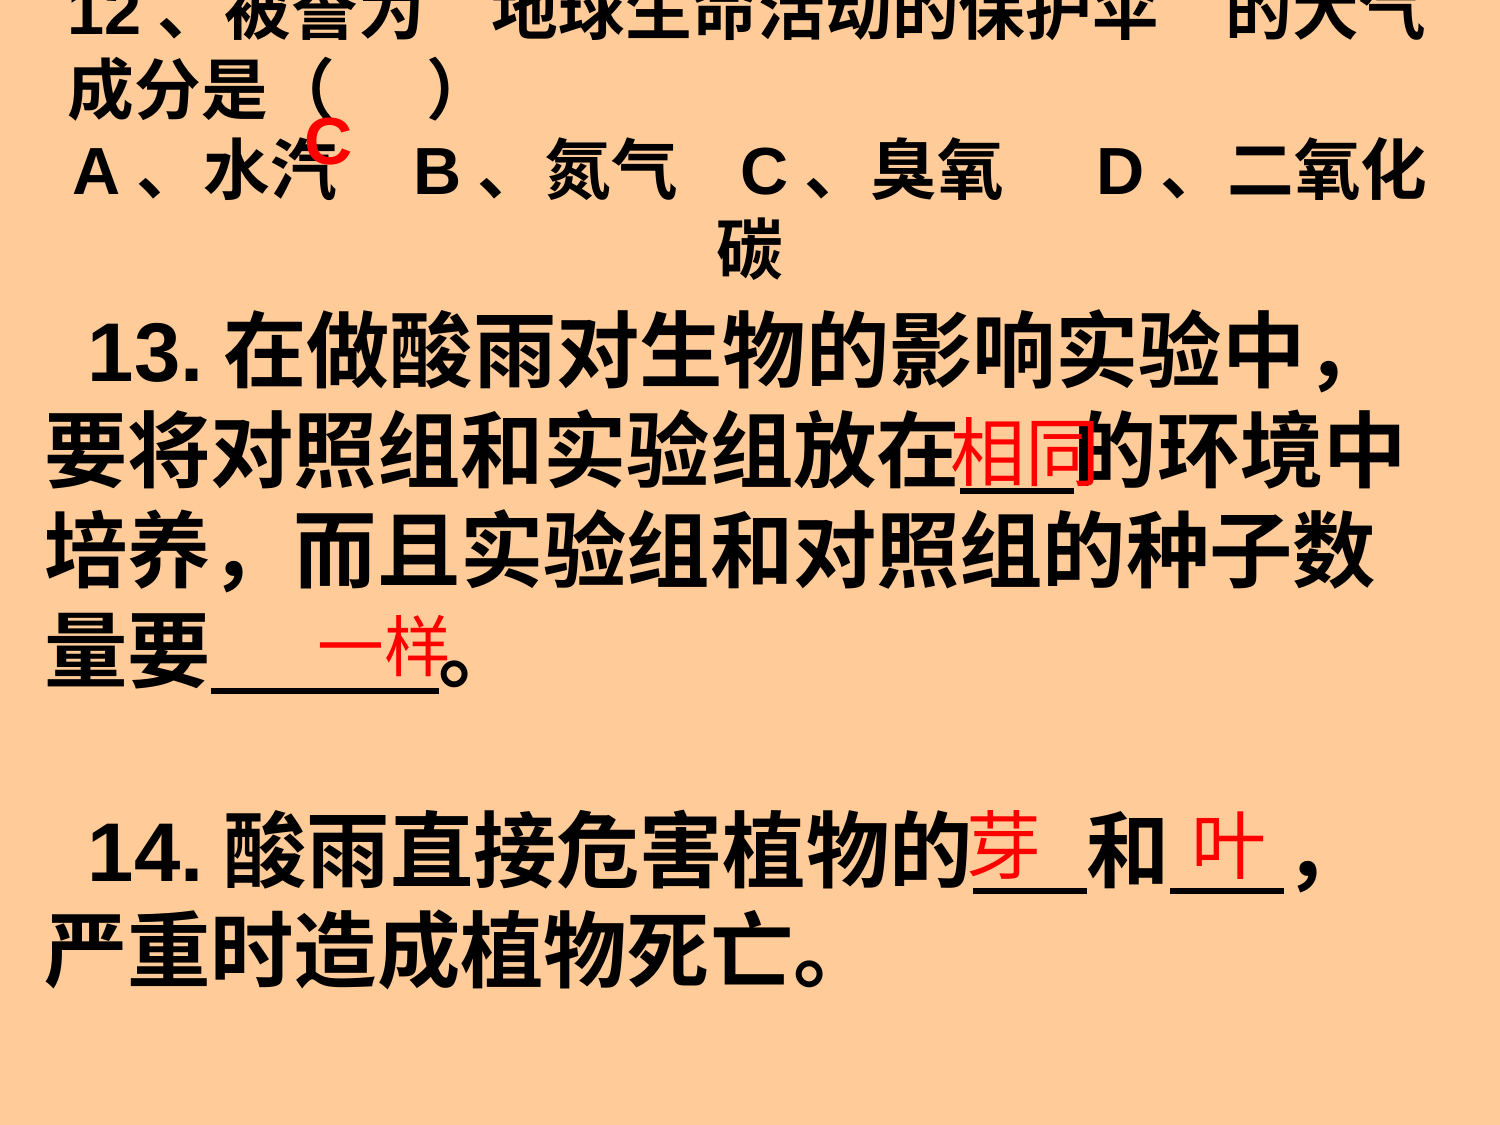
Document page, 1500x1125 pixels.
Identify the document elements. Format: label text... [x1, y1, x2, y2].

text_box 13.在做酸雨对生物的影响实验中，要将对照组和实验组放在 的环境中培养，而且实验组和对照组的种子数量要 。 14.酸雨直接危害植物的 和 ，严重时造成植物死亡。 [29, 290, 1424, 1006]
text_box 12、被誉为“地球生命活动的保护伞”的大气成分是（ ） A、水汽 B、氮气 C、臭氧 D、二氧化碳 [53, 0, 1447, 255]
text_box C [289, 90, 368, 186]
text_box 叶 [1176, 791, 1282, 897]
text_box 一样 [302, 597, 467, 693]
text_box 相同 [935, 398, 1117, 504]
text_box 芽 [951, 790, 1057, 896]
